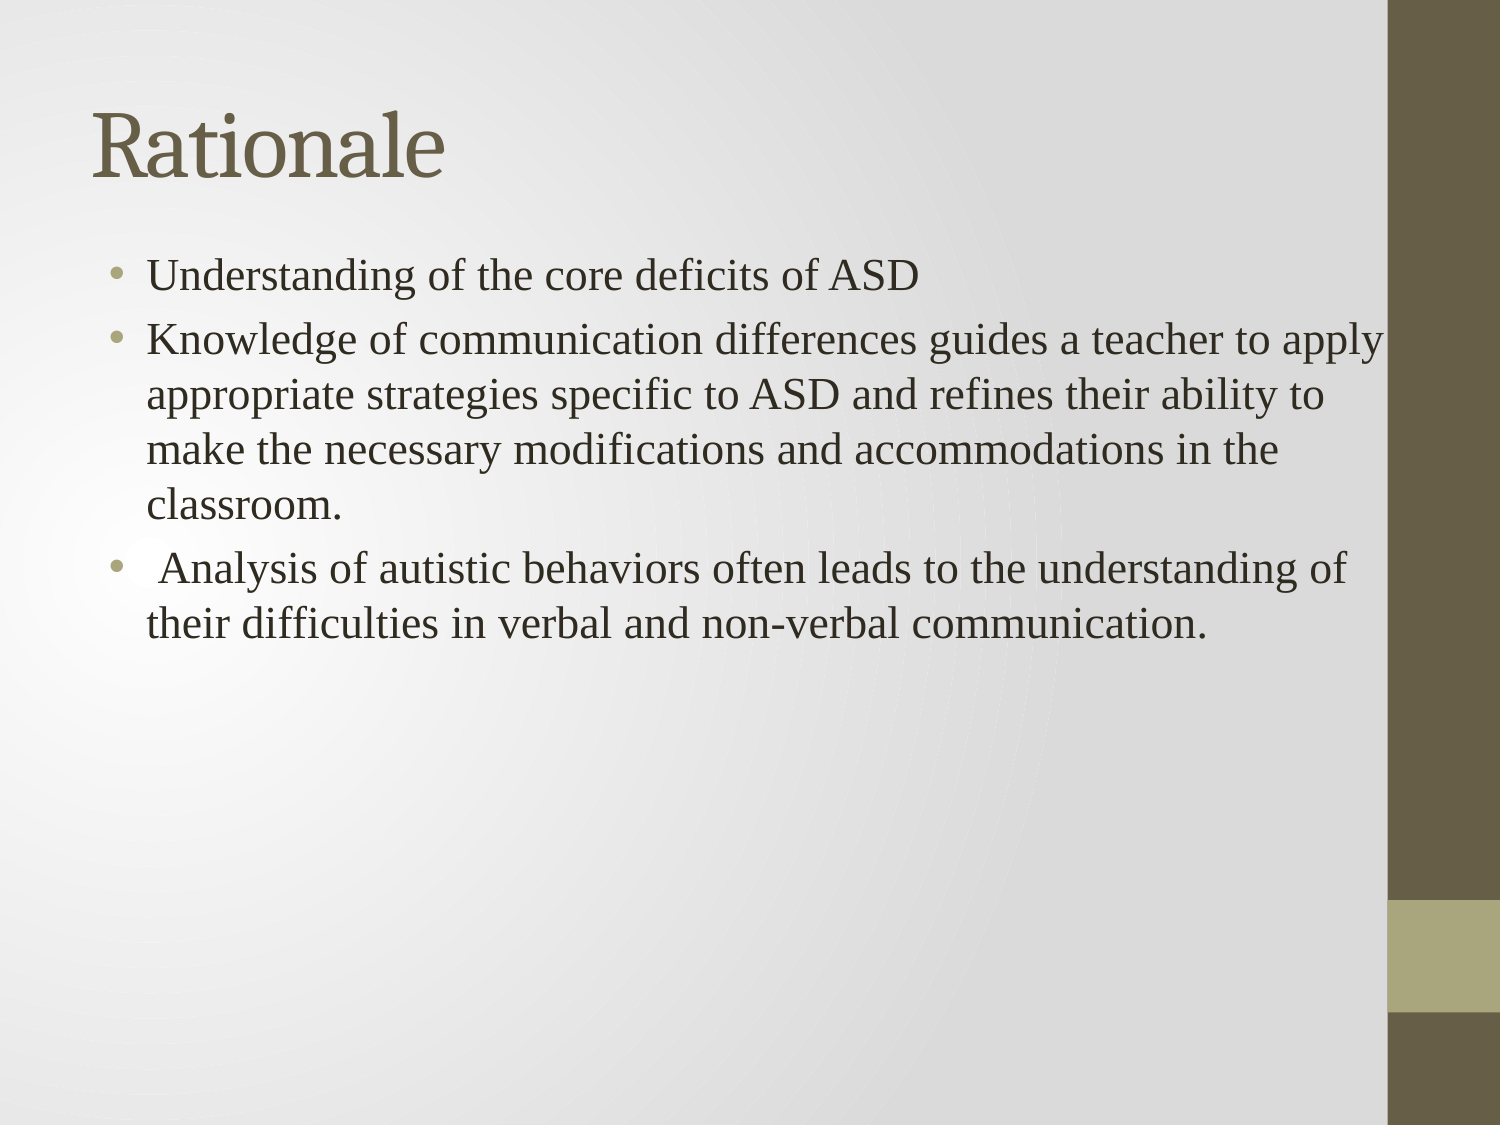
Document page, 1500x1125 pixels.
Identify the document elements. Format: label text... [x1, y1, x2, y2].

list Understanding of the core deficits of ASD Knowledge of communication differences guides a teacher to apply appropriate strategies specific to ASD and refines their ability to make the necessary modifications and accommodations in the classroom. Analysis of autistic behaviors often leads to the understanding of their difficulties in verbal and non-verbal communication. [75, 237, 1425, 1005]
title Rationale [75, 45, 1325, 233]
